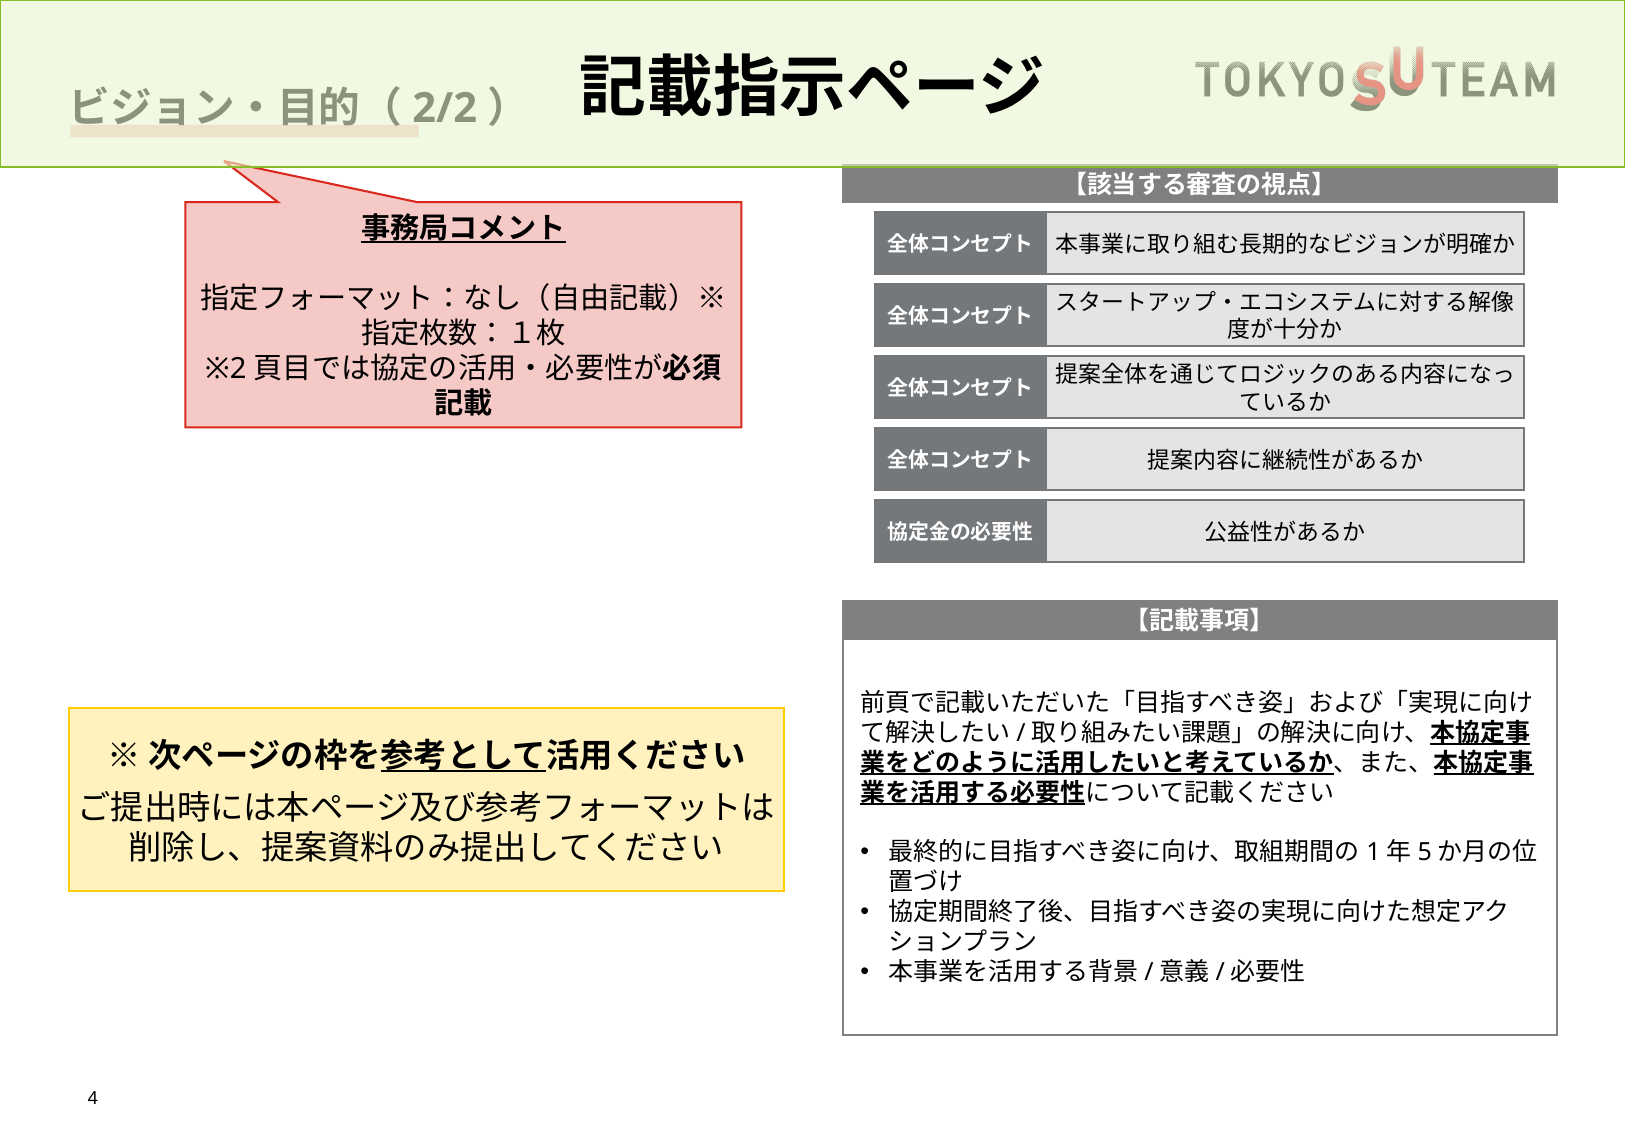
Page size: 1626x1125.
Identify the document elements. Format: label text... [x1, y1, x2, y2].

slide_number 4 [68, 1080, 98, 1109]
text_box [874, 211, 1525, 275]
text_box 記載指示ページ [0, 0, 1625, 167]
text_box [874, 283, 1525, 347]
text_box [874, 355, 1525, 419]
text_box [874, 499, 1525, 563]
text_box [842, 600, 1557, 1036]
text_box 事務局コメント 指定フォーマット：なし（自由記載）※ 指定枚数：１枚 ※2頁目では協定の活用・必要性が必須記載 [185, 167, 742, 428]
picture [1194, 45, 1557, 115]
text_box 【該当する審査の視点】 [842, 167, 1557, 203]
text_box ※次ページの枠を参考として活用ください ご提出時には本ページ及び参考フォーマットは削除し、提案資料のみ提出してください [69, 708, 784, 892]
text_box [874, 427, 1525, 491]
